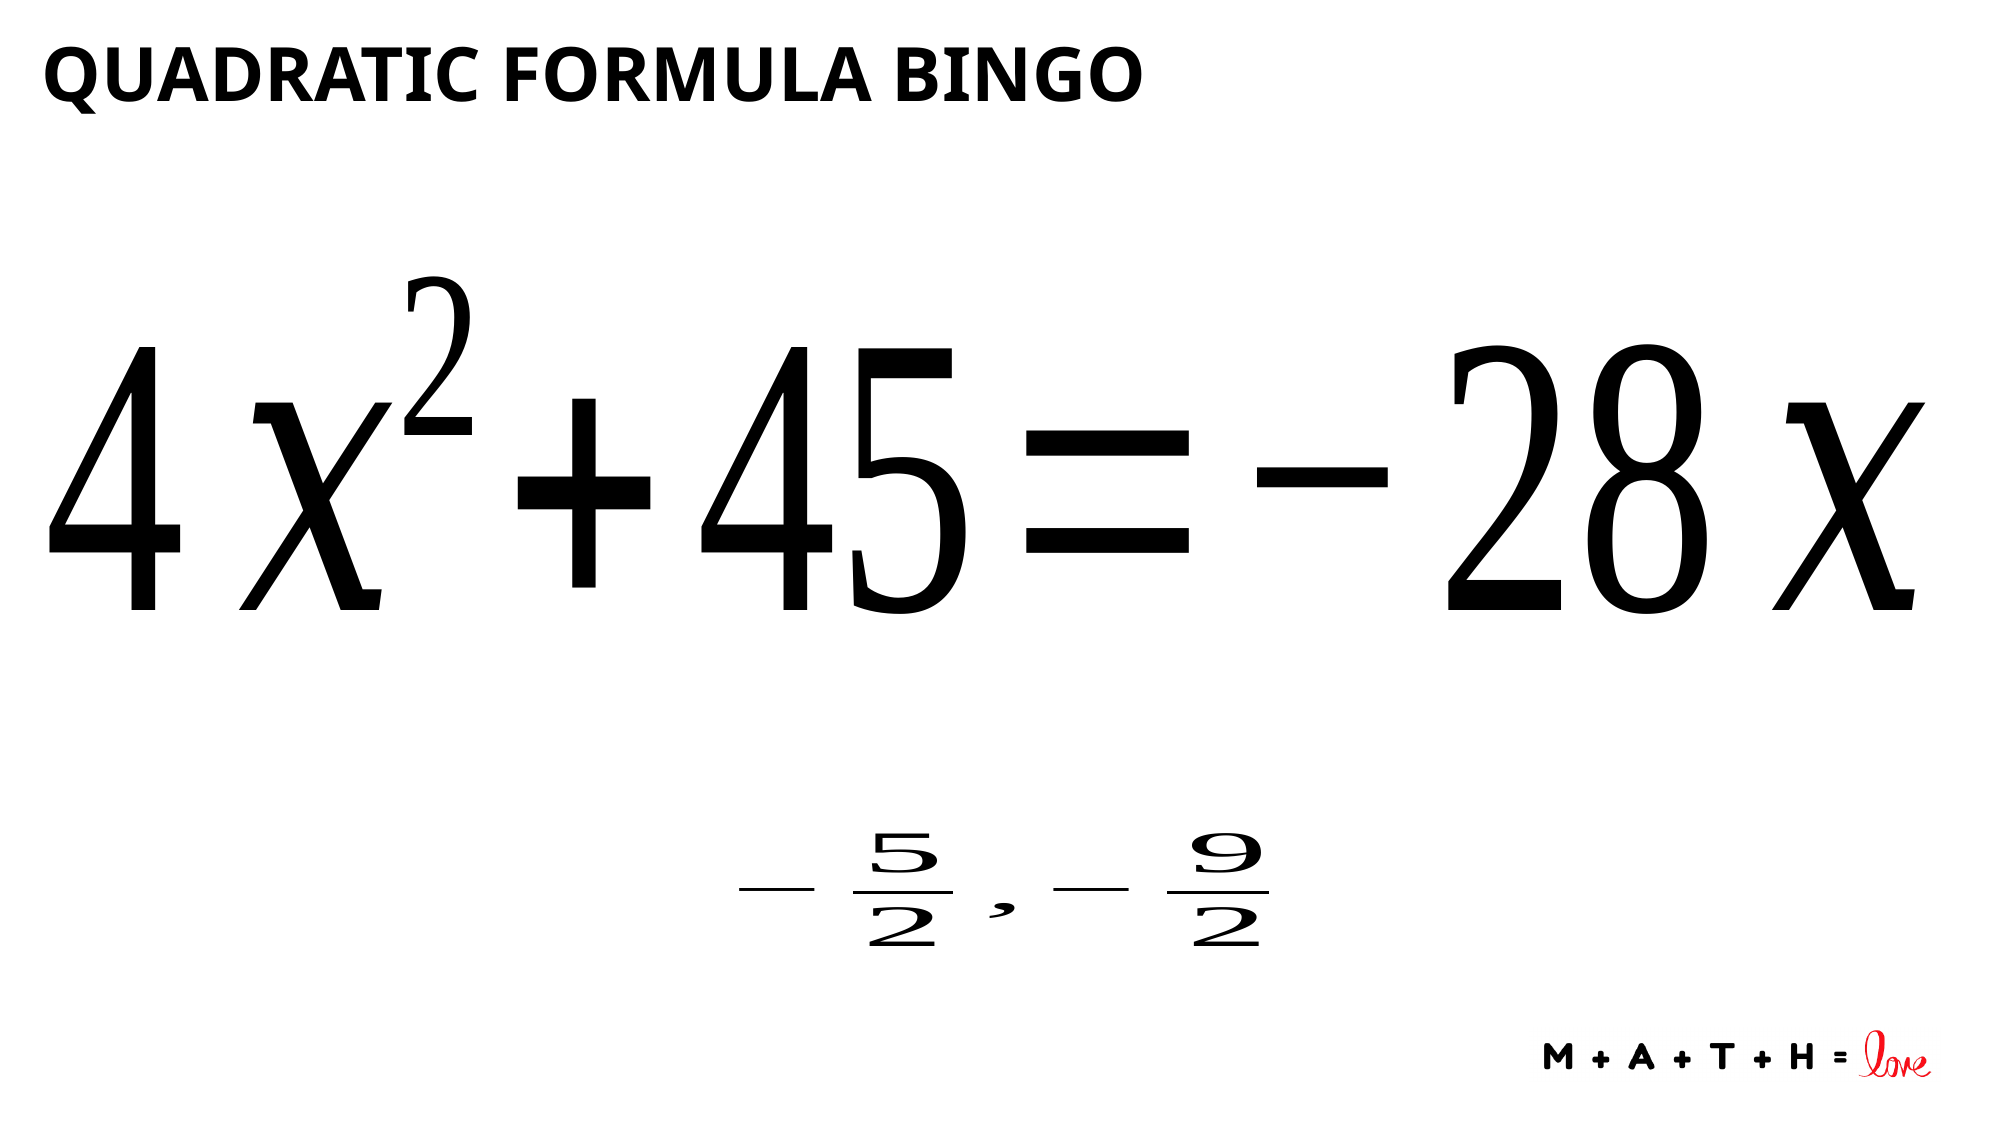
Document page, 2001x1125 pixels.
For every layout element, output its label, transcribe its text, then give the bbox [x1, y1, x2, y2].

picture [1528, 1026, 1941, 1082]
text_box QUADRATIC FORMULA BINGO [27, 18, 1323, 124]
